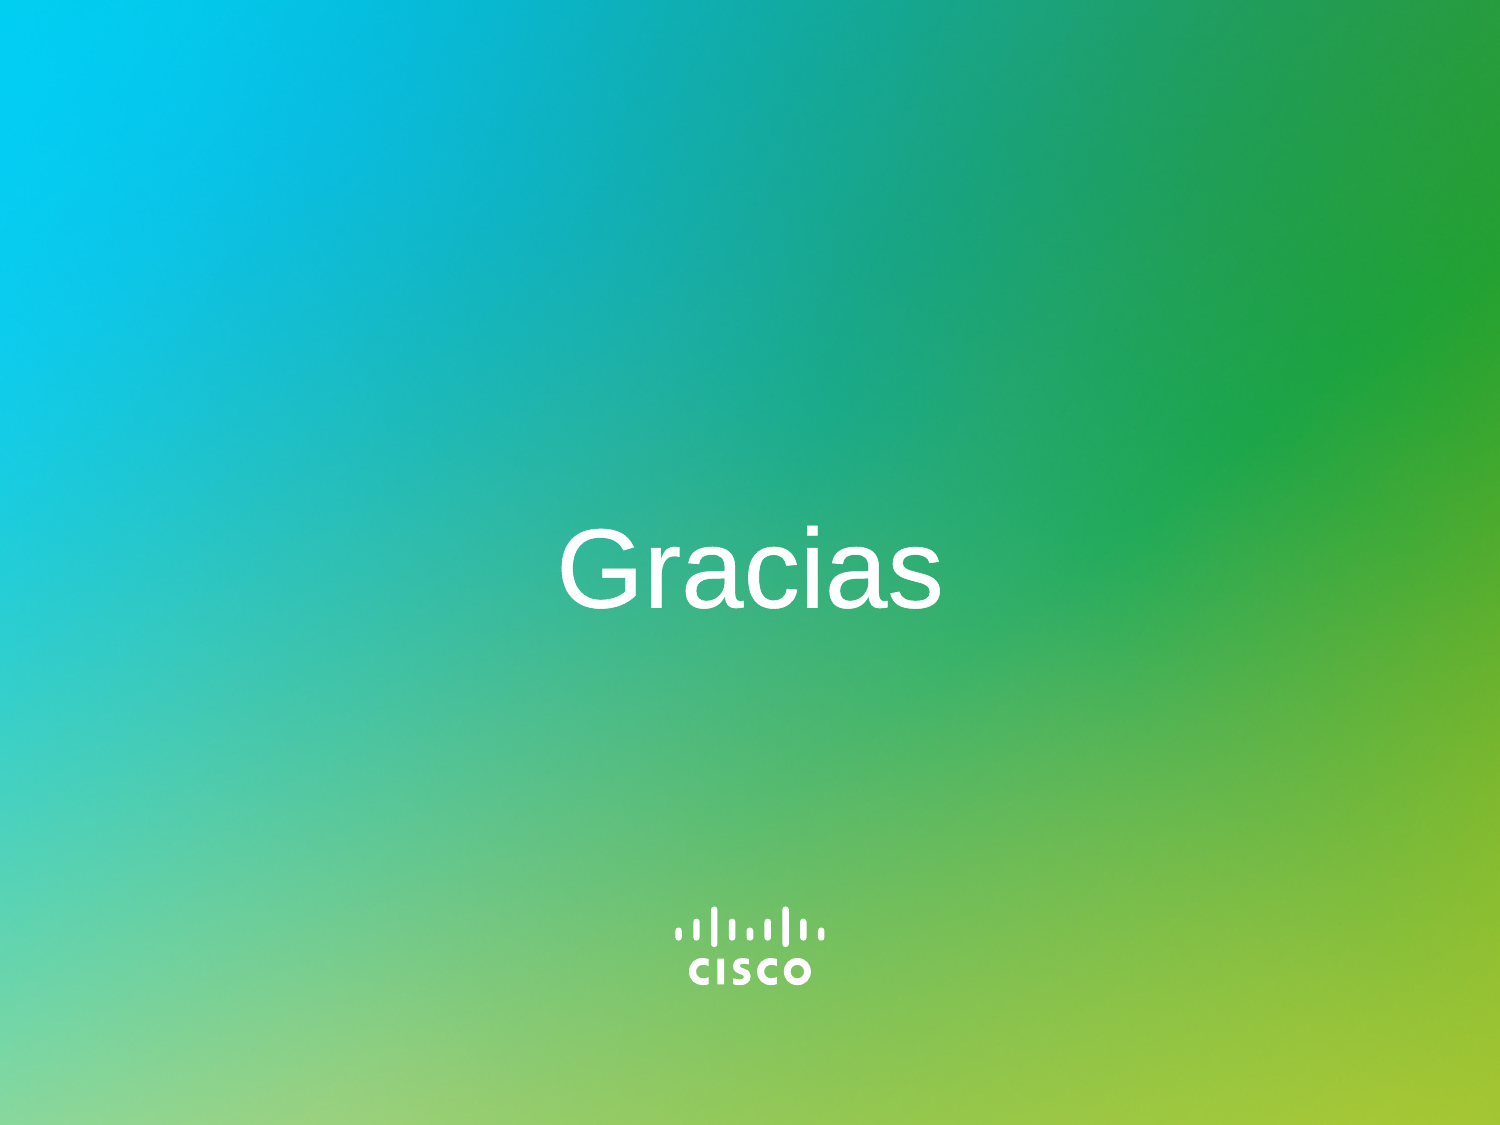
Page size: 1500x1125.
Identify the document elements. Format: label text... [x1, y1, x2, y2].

picture [0, 0, 1500, 1125]
text_box Gracias [541, 487, 959, 638]
